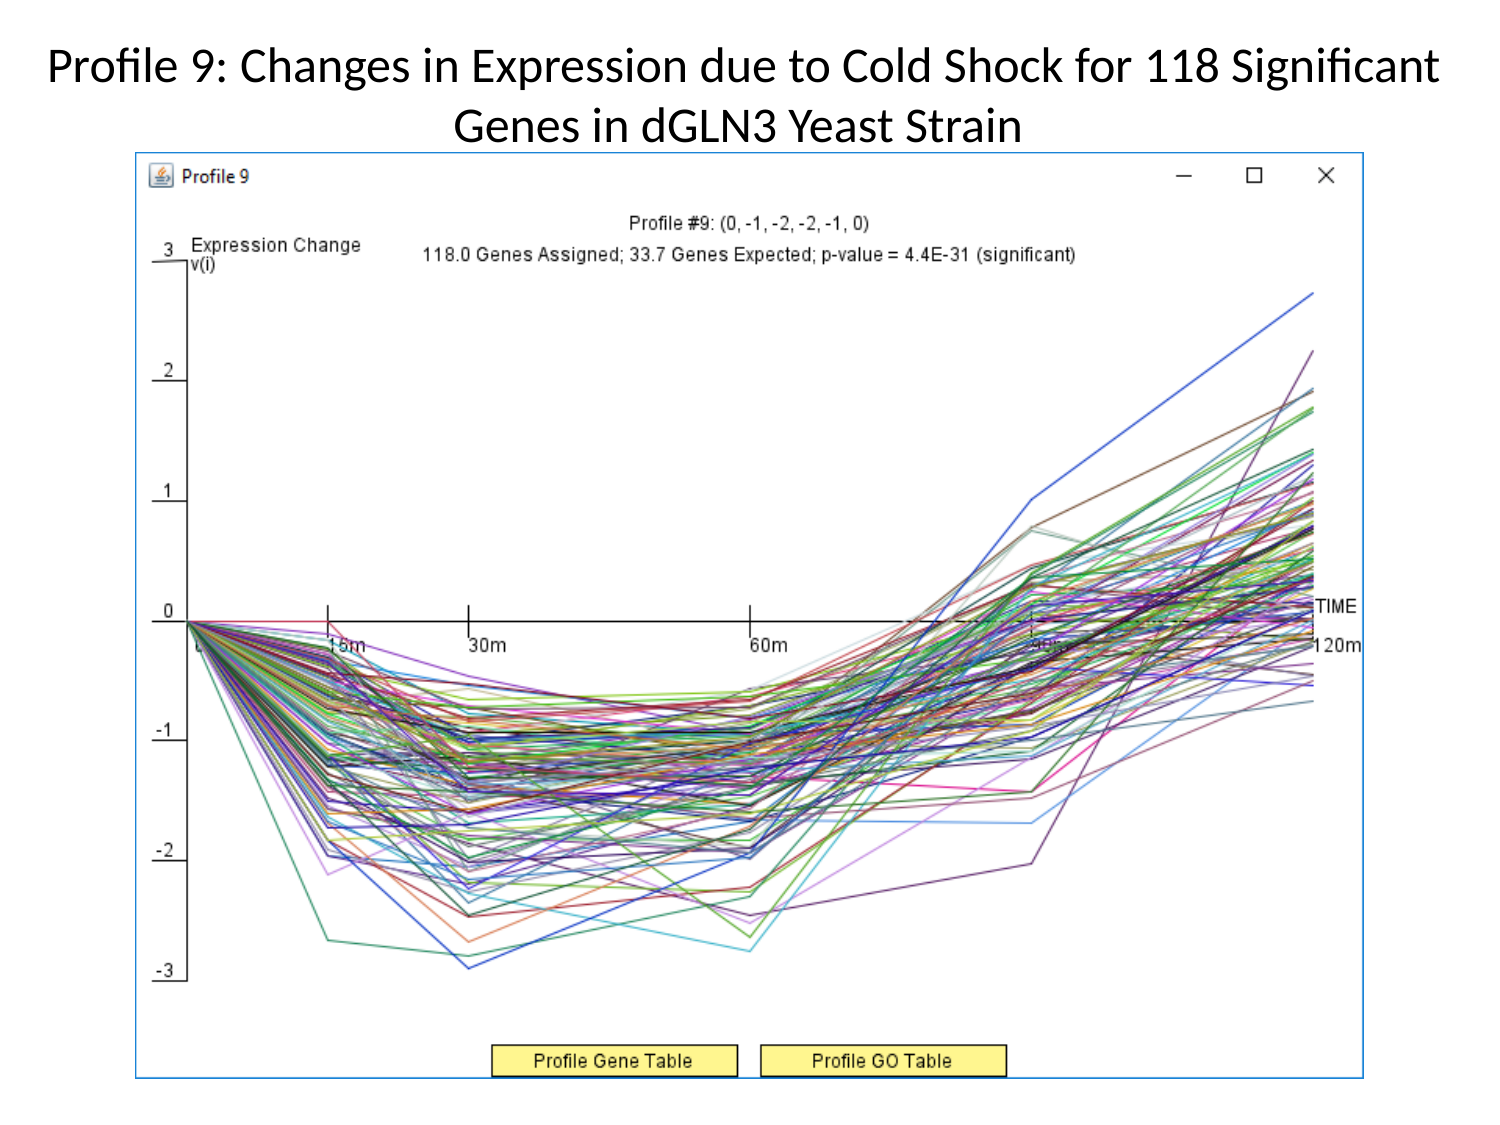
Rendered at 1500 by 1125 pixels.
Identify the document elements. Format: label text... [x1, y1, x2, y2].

text_box Profile 9: Changes in Expression due to Cold Shock for 118 Significant Genes in dGLN3 Yeast Strain [12, 24, 1475, 160]
picture [135, 151, 1365, 1079]
